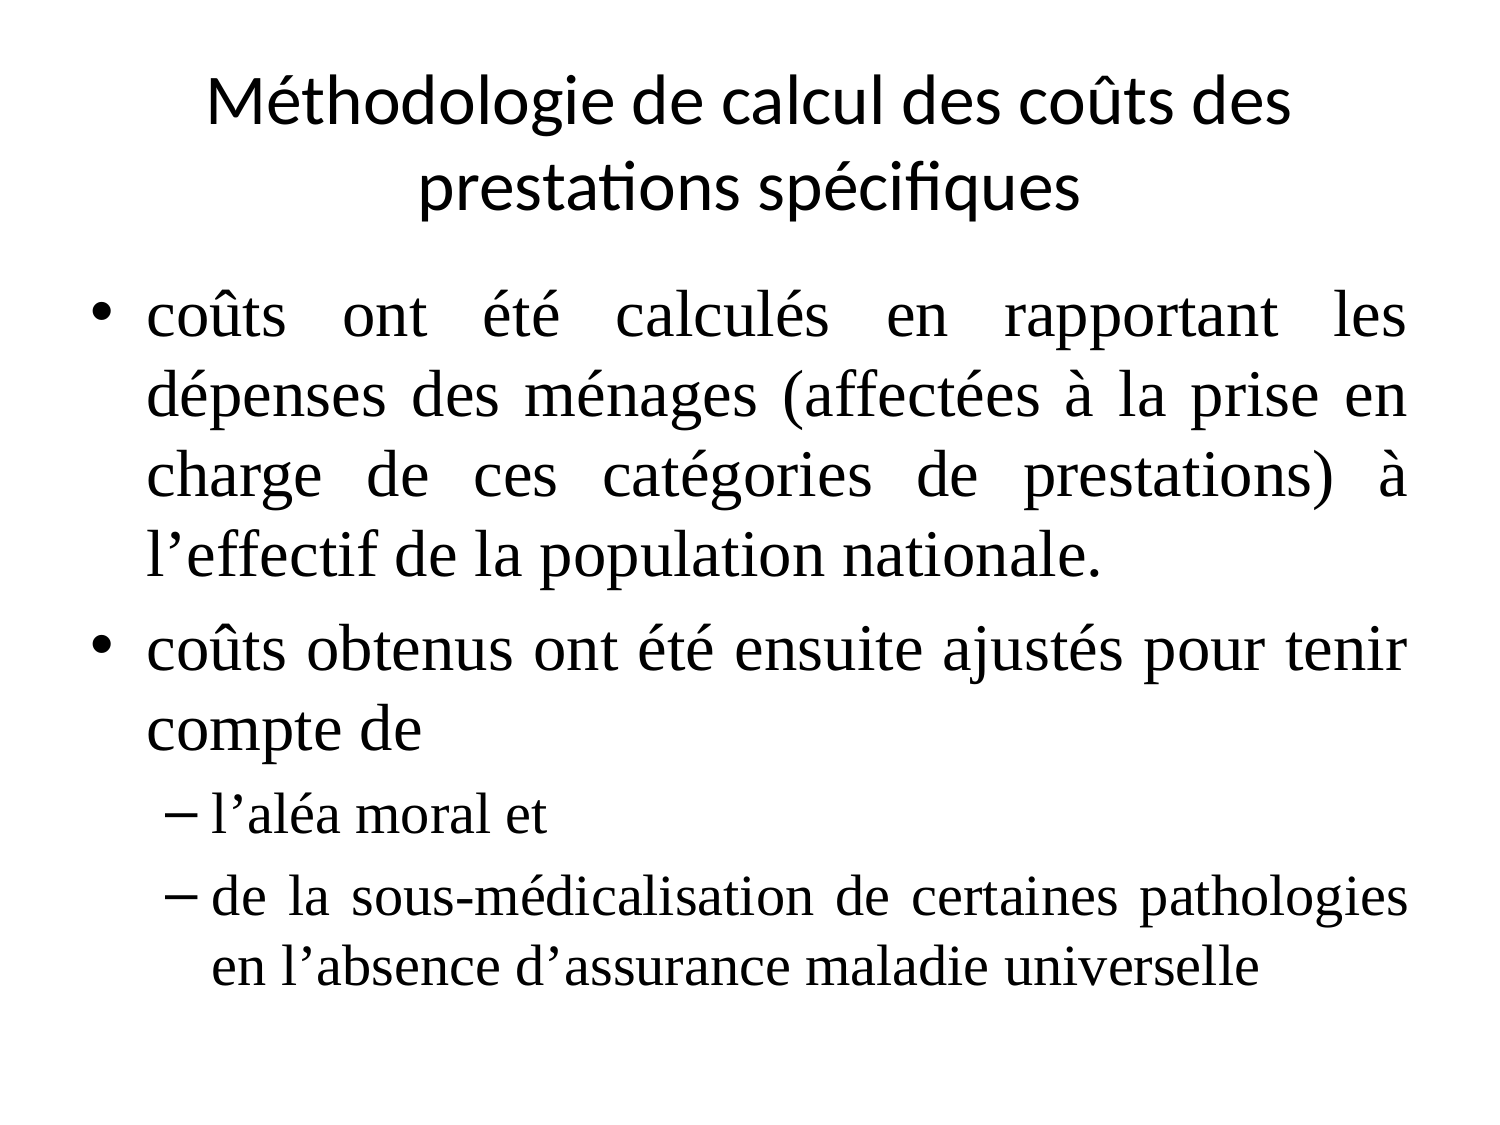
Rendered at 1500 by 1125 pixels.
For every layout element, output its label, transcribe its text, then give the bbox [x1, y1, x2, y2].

title Méthodologie de calcul des coûts des prestations spécifiques [75, 45, 1425, 233]
list coûts ont été calculés en rapportant les dépenses des ménages (affectées à la prise en charge de ces catégories de prestations) à l’effectif de la population nationale. coûts obtenus ont été ensuite ajustés pour tenir compte de l’aléa moral et de la sous-médicalisation de certaines pathologies en l’absence d’assurance maladie universelle [75, 262, 1425, 1005]
